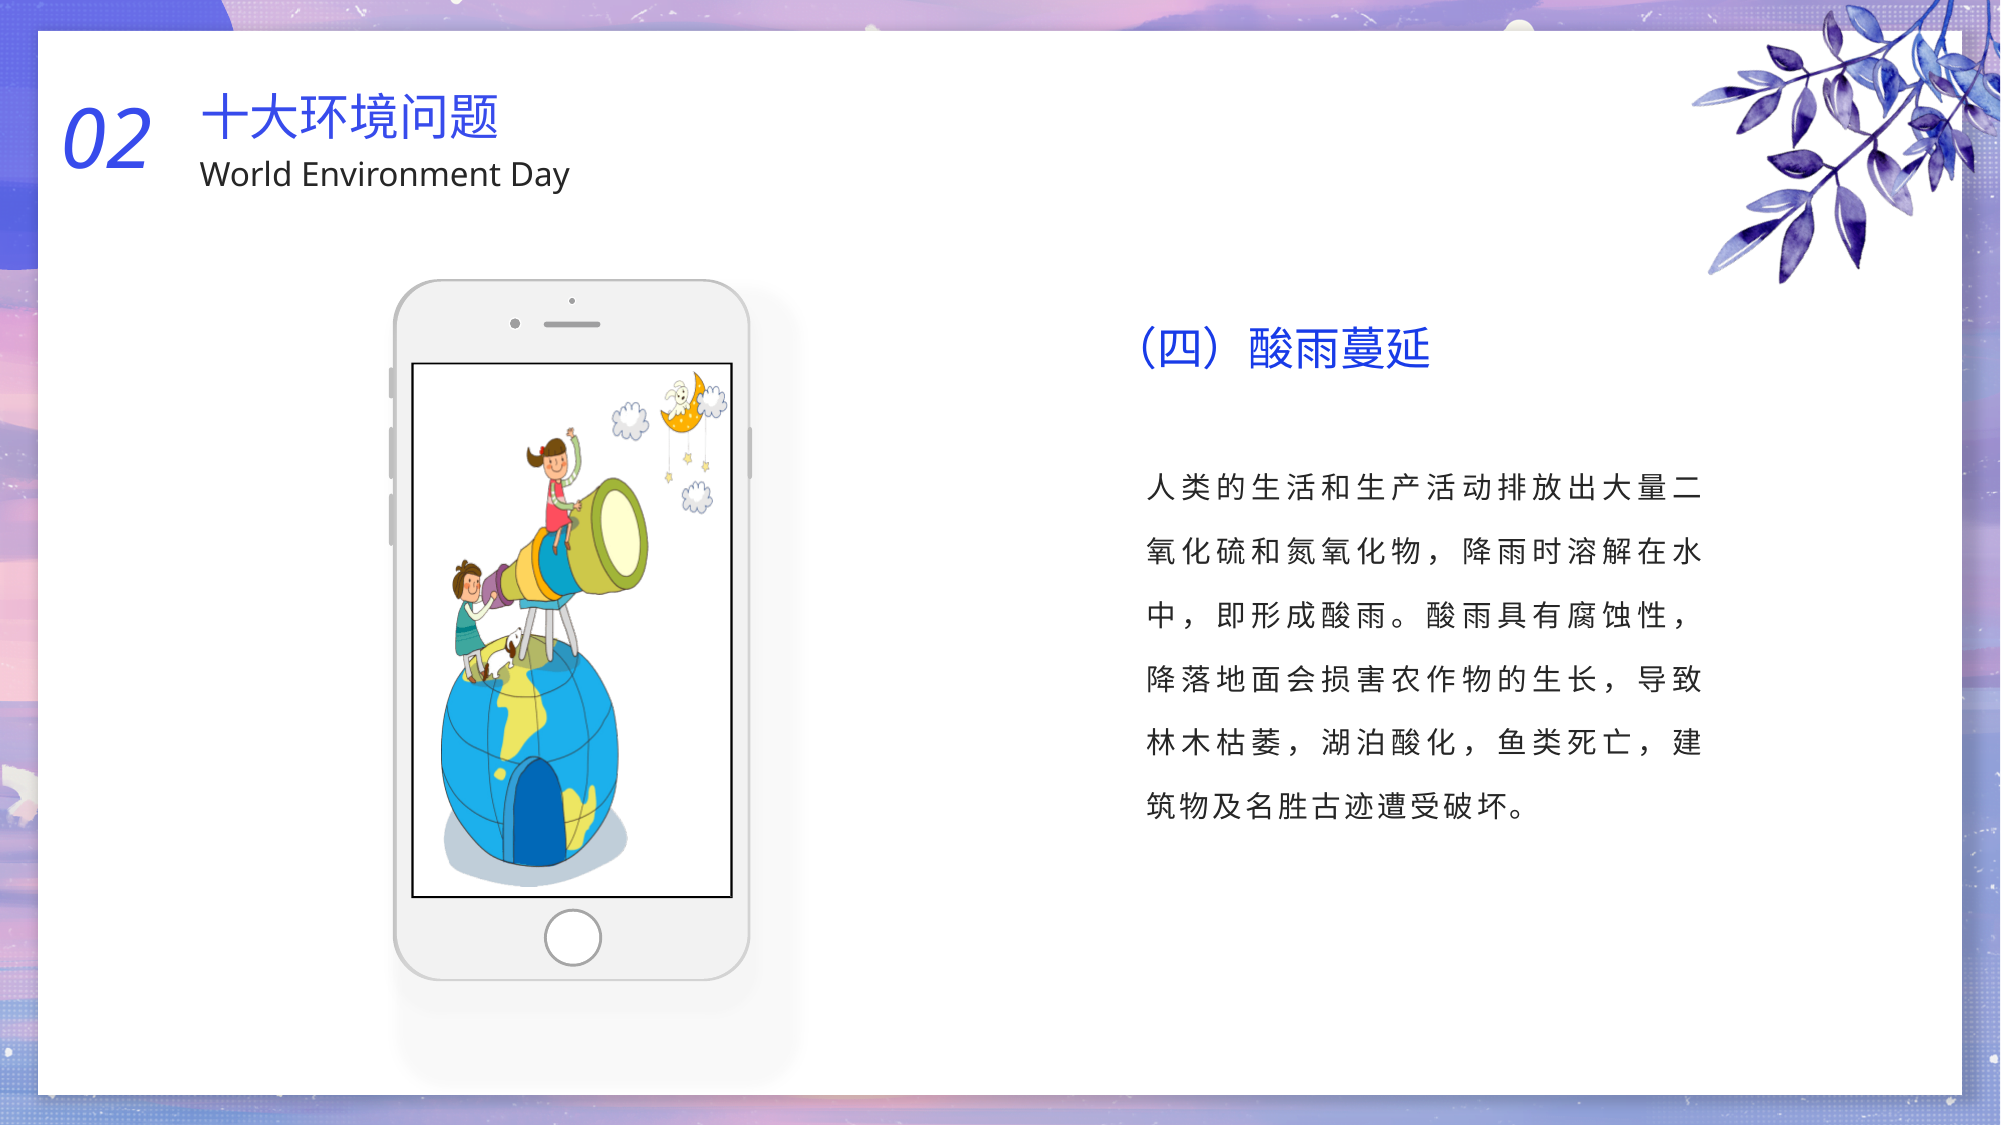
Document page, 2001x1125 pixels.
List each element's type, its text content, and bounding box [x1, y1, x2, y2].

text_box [388, 278, 753, 982]
list 人类的生活和生产活动排放出大量二氧化硫和氮氧化物，降雨时溶解在水中，即形成酸雨。酸雨具有腐蚀性，降落地面会损害农作物的生长，导致林木枯萎，湖泊酸化，鱼类死亡，建筑物及名胜古迹遭受破坏。 [1118, 432, 1721, 835]
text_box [40, 77, 729, 202]
picture [441, 371, 733, 888]
picture [0, 0, 2001, 1125]
text_box （四）酸雨蔓延 [1096, 278, 1447, 382]
